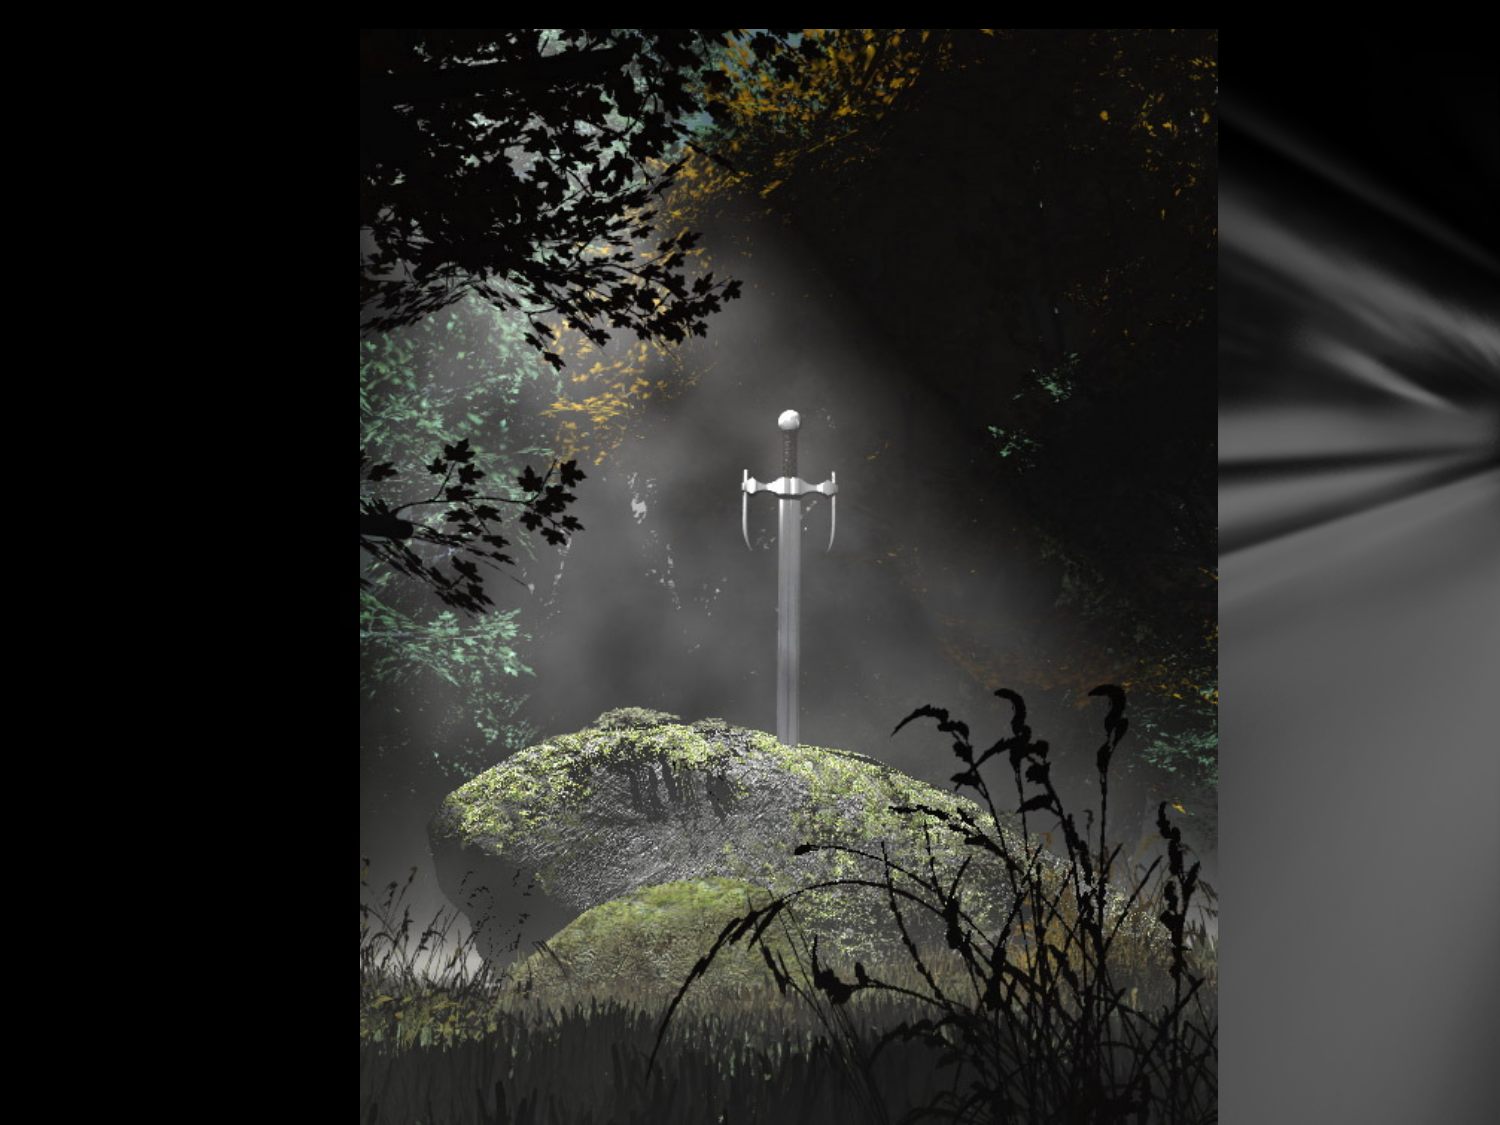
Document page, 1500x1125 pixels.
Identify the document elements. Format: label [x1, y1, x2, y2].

picture [359, 29, 1218, 1125]
